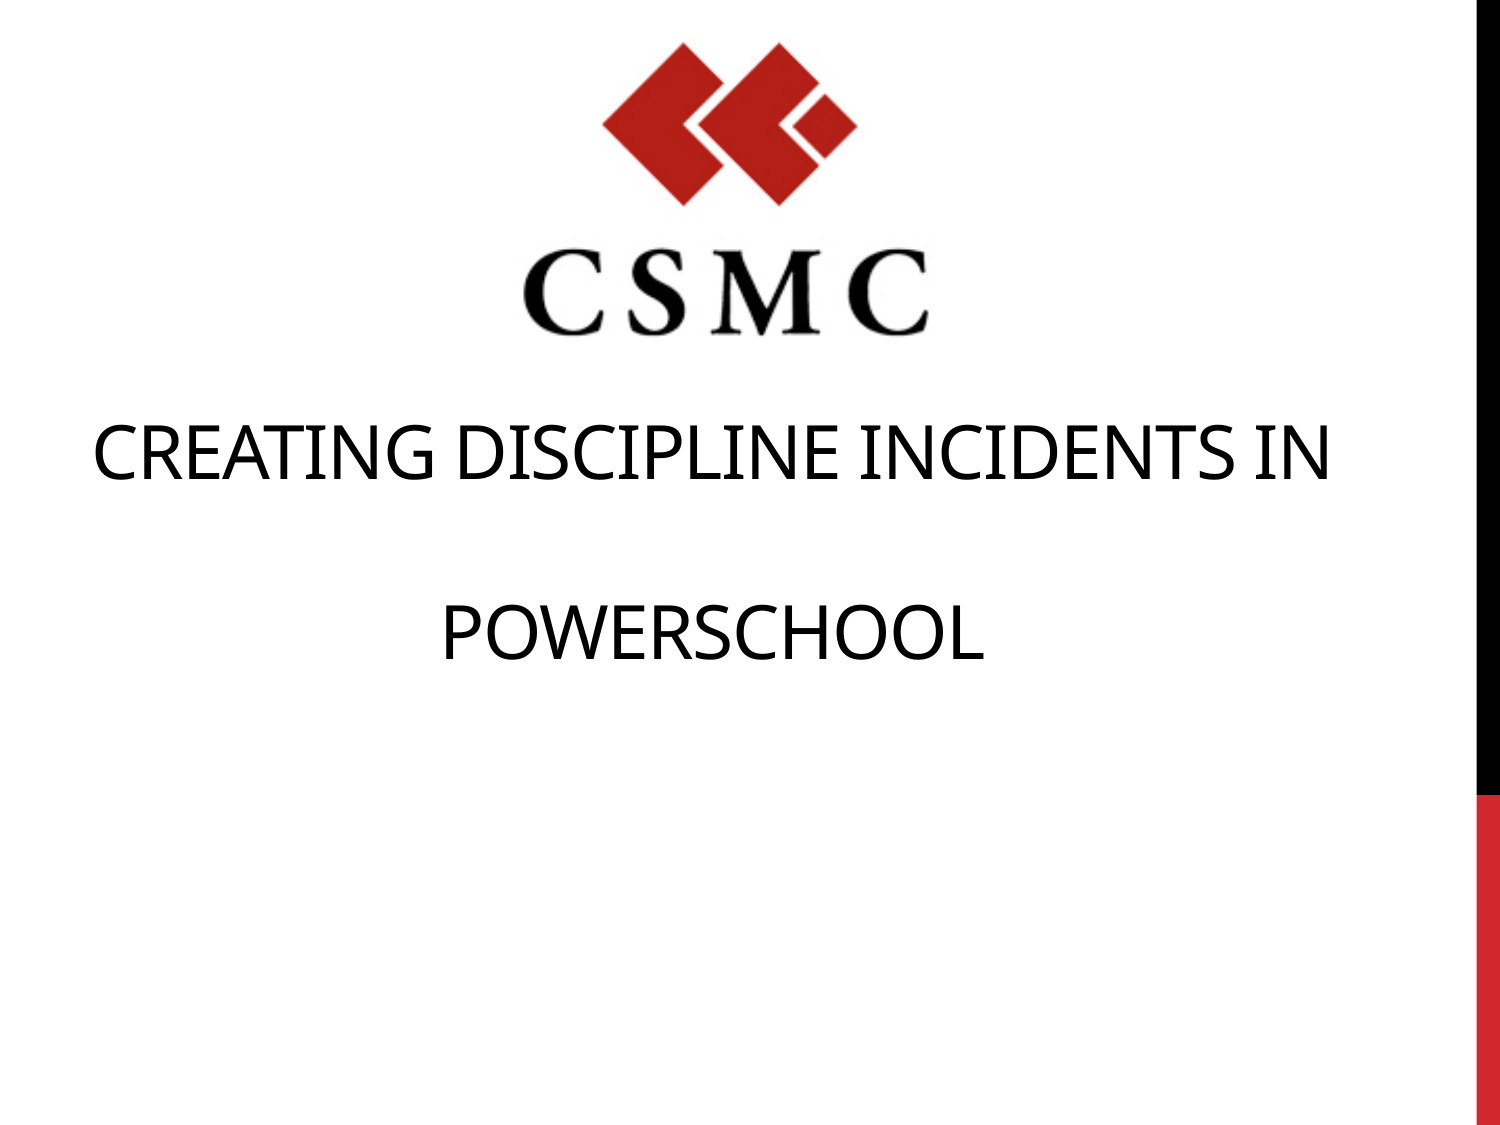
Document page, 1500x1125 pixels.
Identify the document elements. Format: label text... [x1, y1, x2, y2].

picture [517, 36, 936, 343]
title Creating discipline incidents in powerschool [75, 74, 1350, 825]
